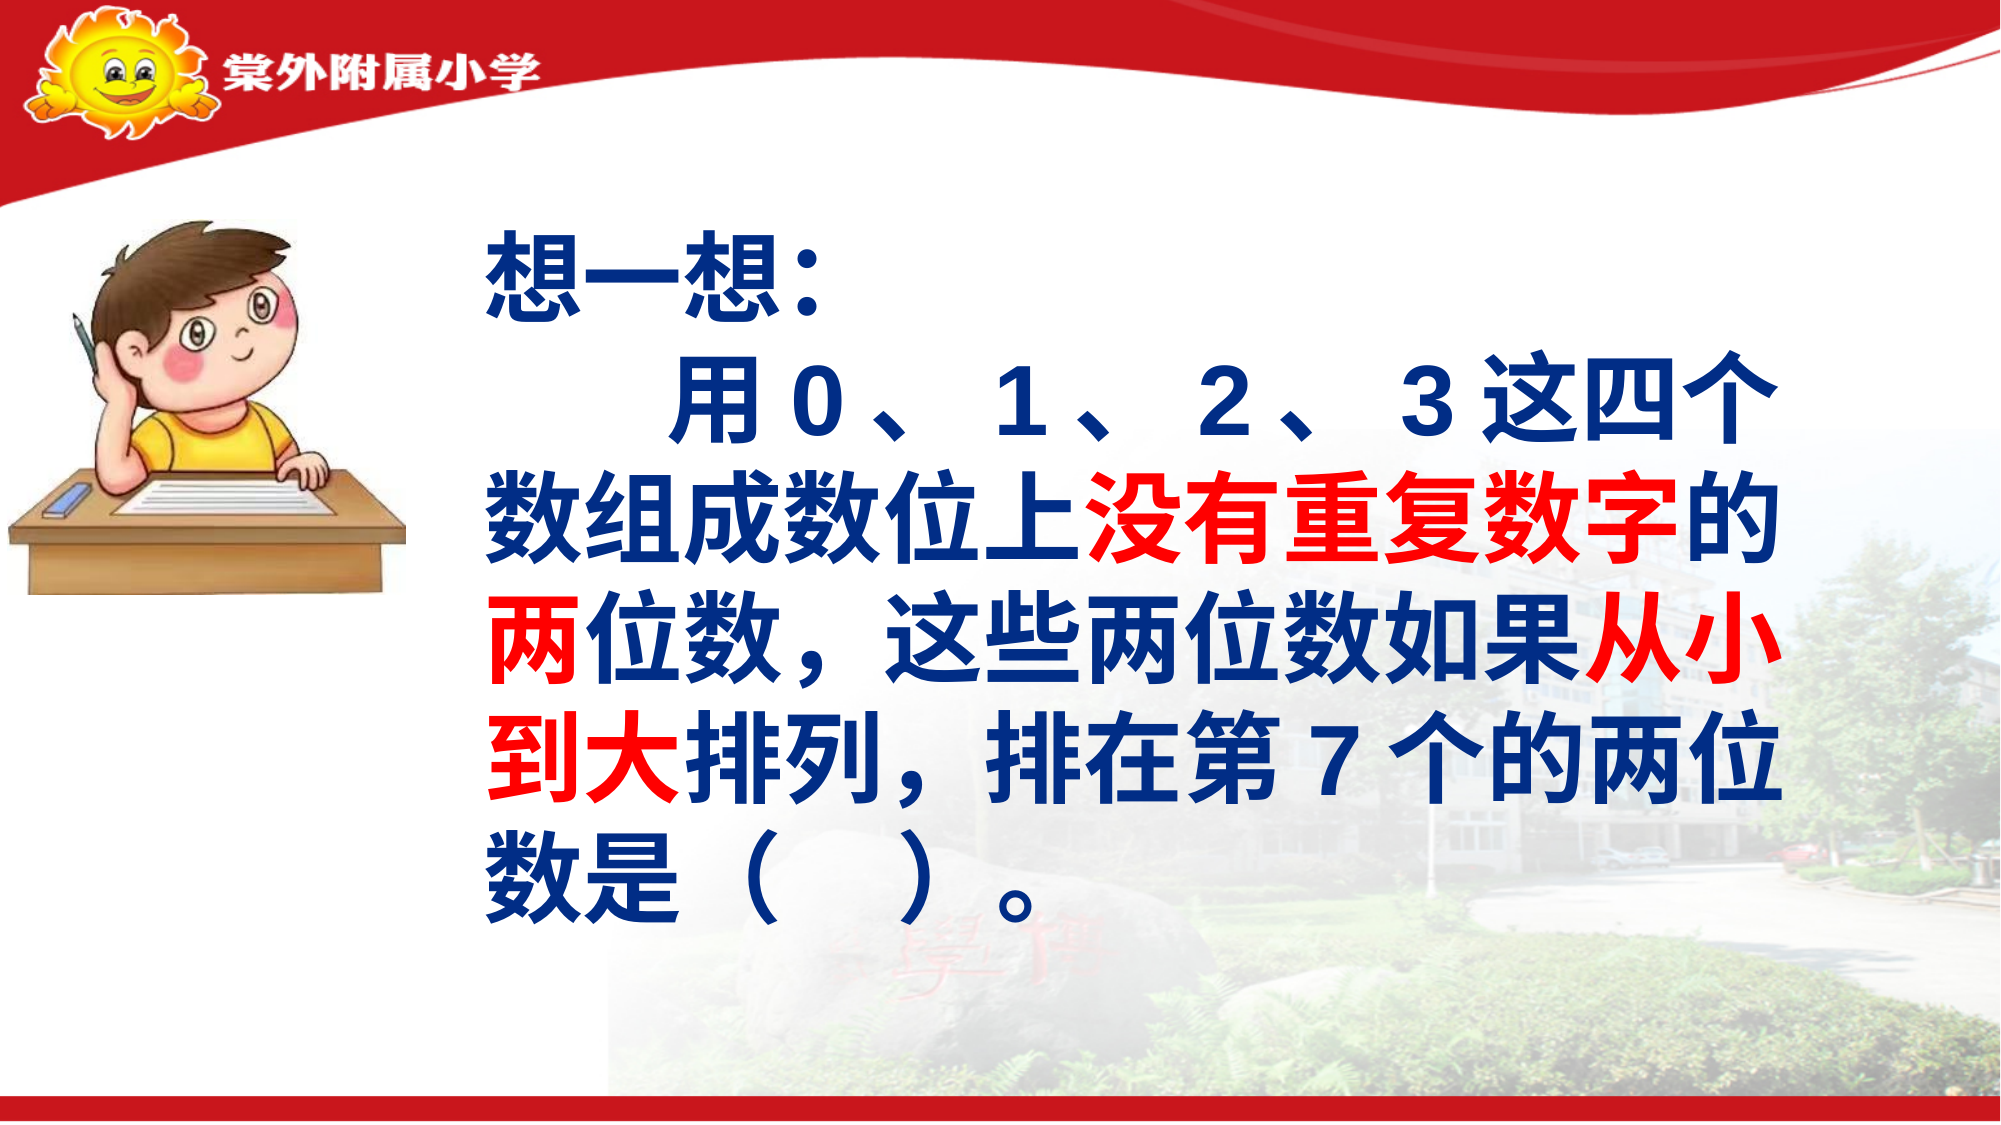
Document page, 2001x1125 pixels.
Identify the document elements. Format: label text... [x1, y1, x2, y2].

text_box 想一想： 用0、1、2、3这四个数组成数位上没有重复数字的两位数，这些两位数如果从小到大排列，排在第7个的两位数是（ ）。 [468, 208, 1887, 943]
picture [0, 0, 2001, 1125]
